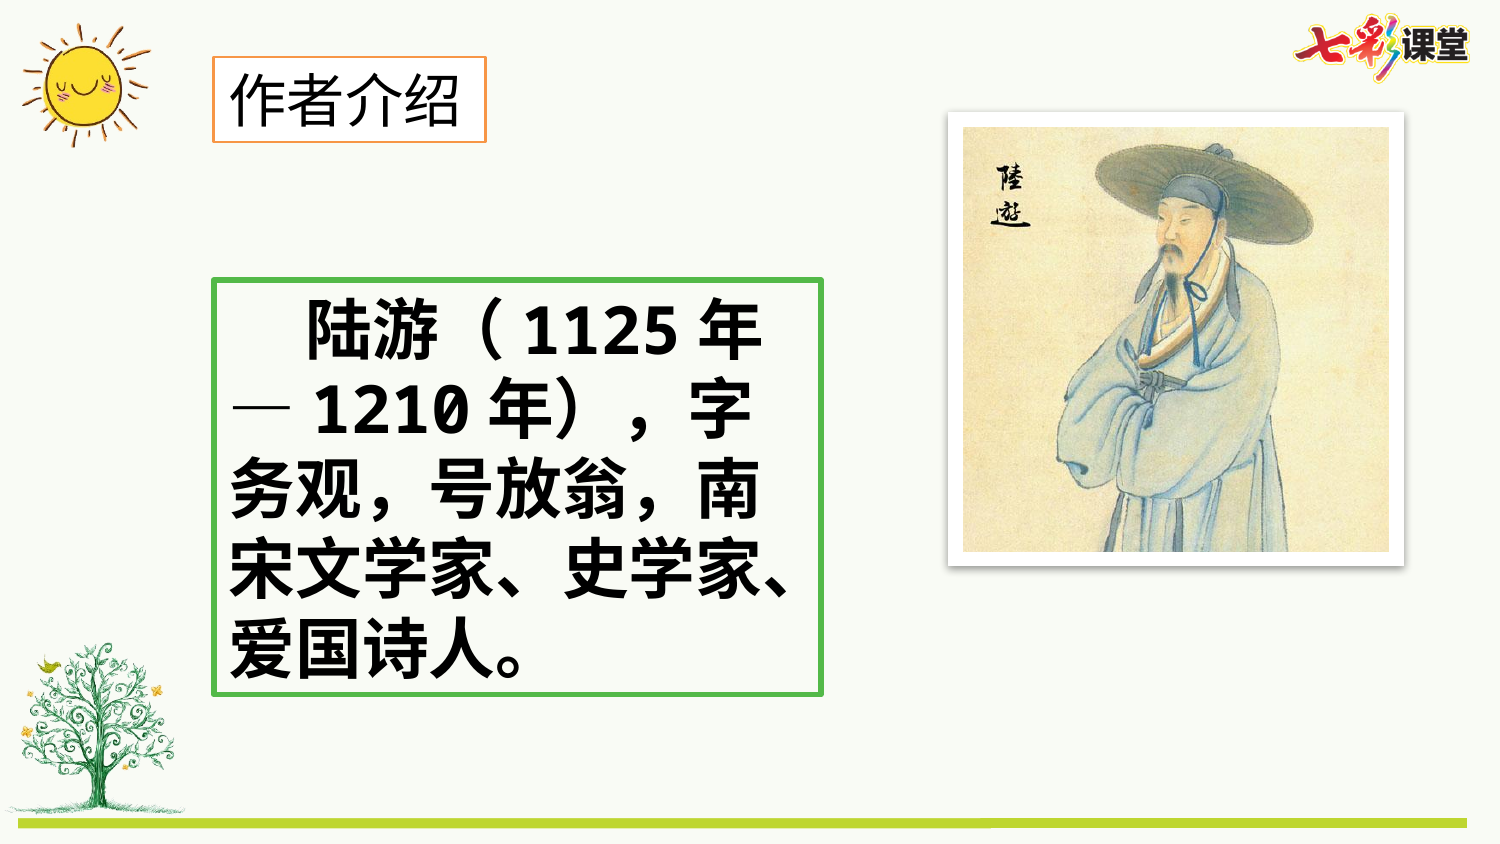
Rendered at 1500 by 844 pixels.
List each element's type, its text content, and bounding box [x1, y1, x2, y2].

picture [962, 125, 1390, 553]
text_box 陆游（1125年—1210年），字务观，号放翁，南宋文学家、史学家、爱国诗人。 [213, 280, 821, 695]
picture [1291, 9, 1472, 87]
text_box 作者介绍 [212, 56, 487, 143]
picture [0, 608, 1467, 844]
picture [0, 0, 173, 172]
